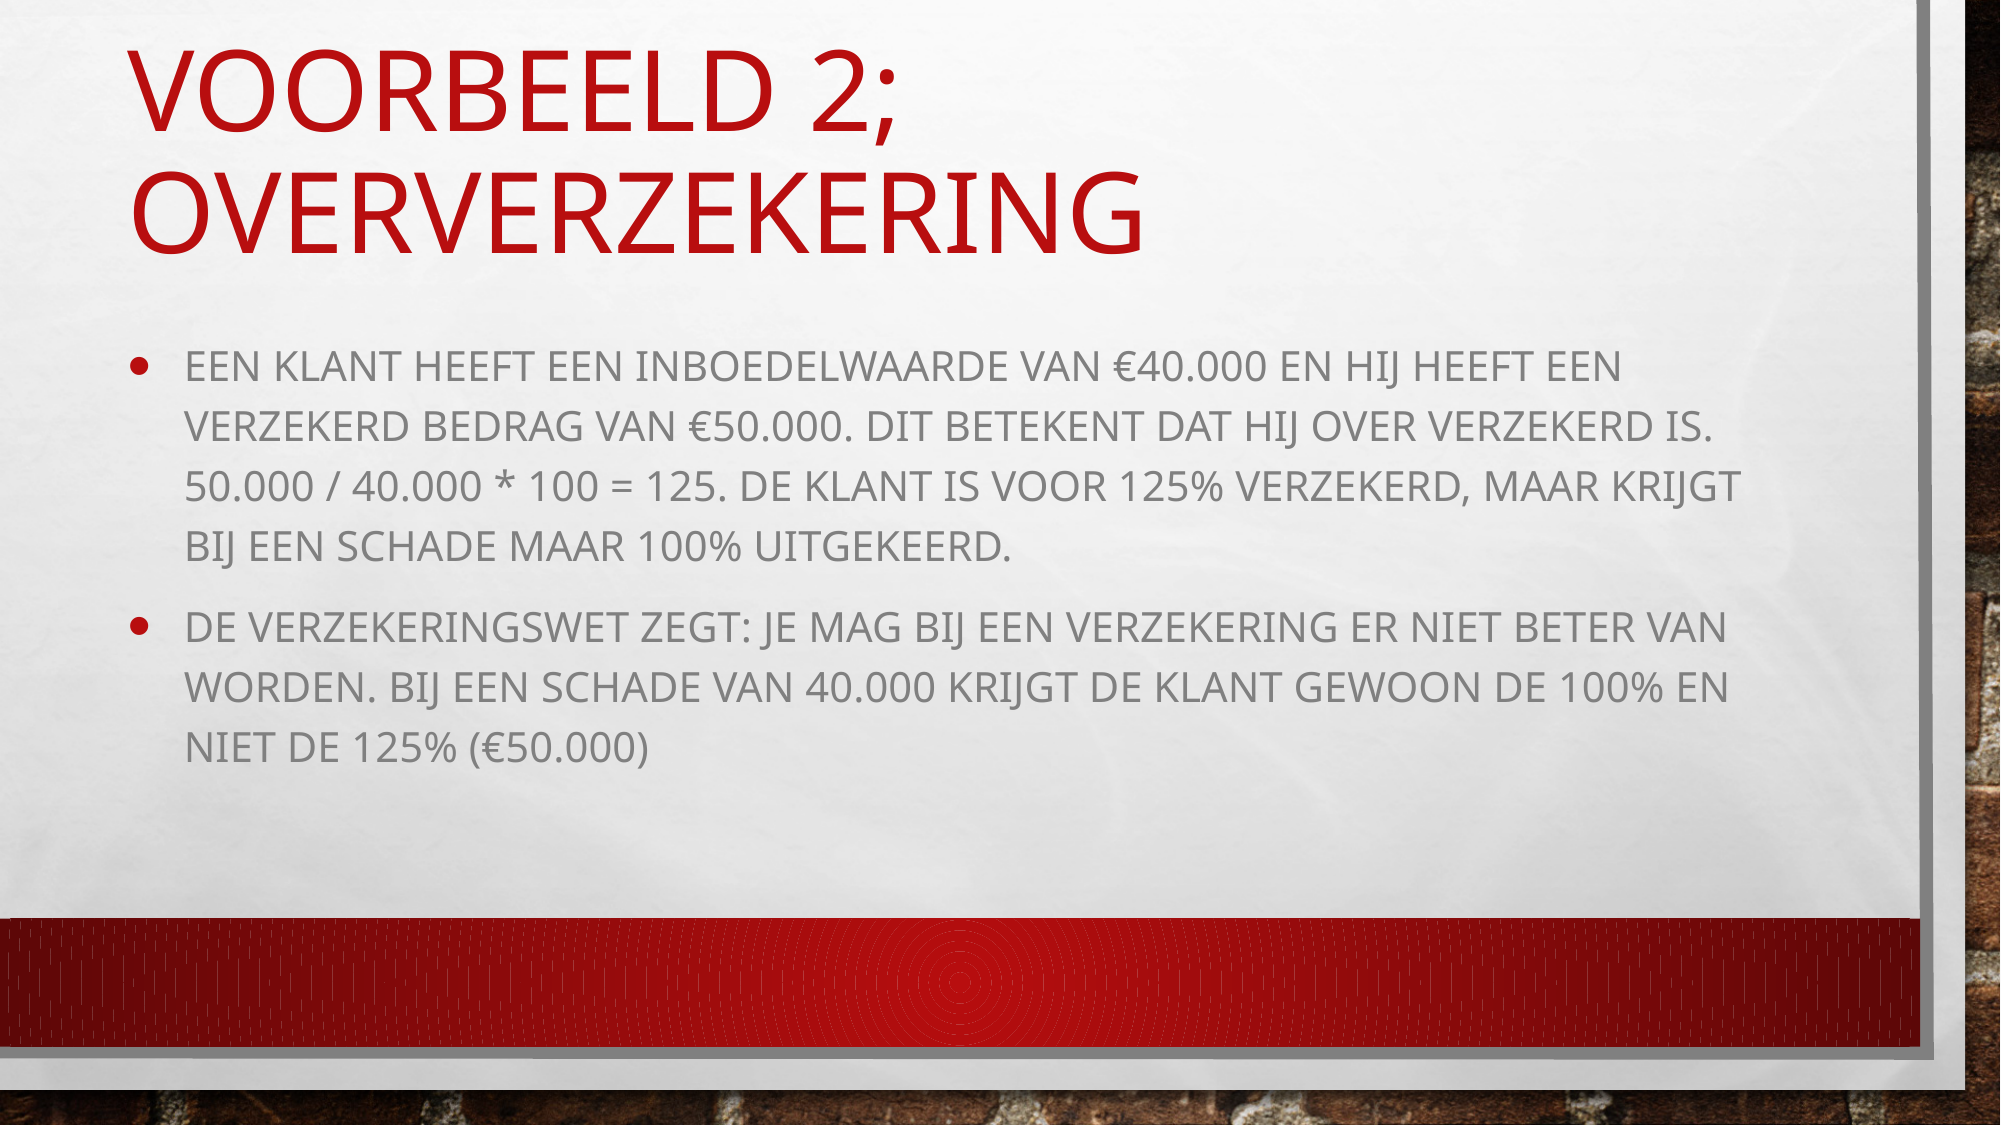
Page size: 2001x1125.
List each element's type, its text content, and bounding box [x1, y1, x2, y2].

title Voorbeeld 2; oververzekering [112, 112, 1818, 285]
picture [0, 0, 2000, 1125]
list Een klant heeft een inboedelwaarde van €40.000 en hij heeft een verzekerd bedrag van €50.000. Dit betekent dat hij over verzekerd is. 50.000 / 40.000 * 100 = 125. De klant is voor 125% verzekerd, maar krijgt bij een schade maar 100% uitgekeerd. De verzekeringswet zegt: Je mag bij een verzekering er niet beter van worden. Bij een schade van 40.000 krijgt de klant gewoon de 100% en niet de 125% (€50.000) [112, 322, 1818, 883]
